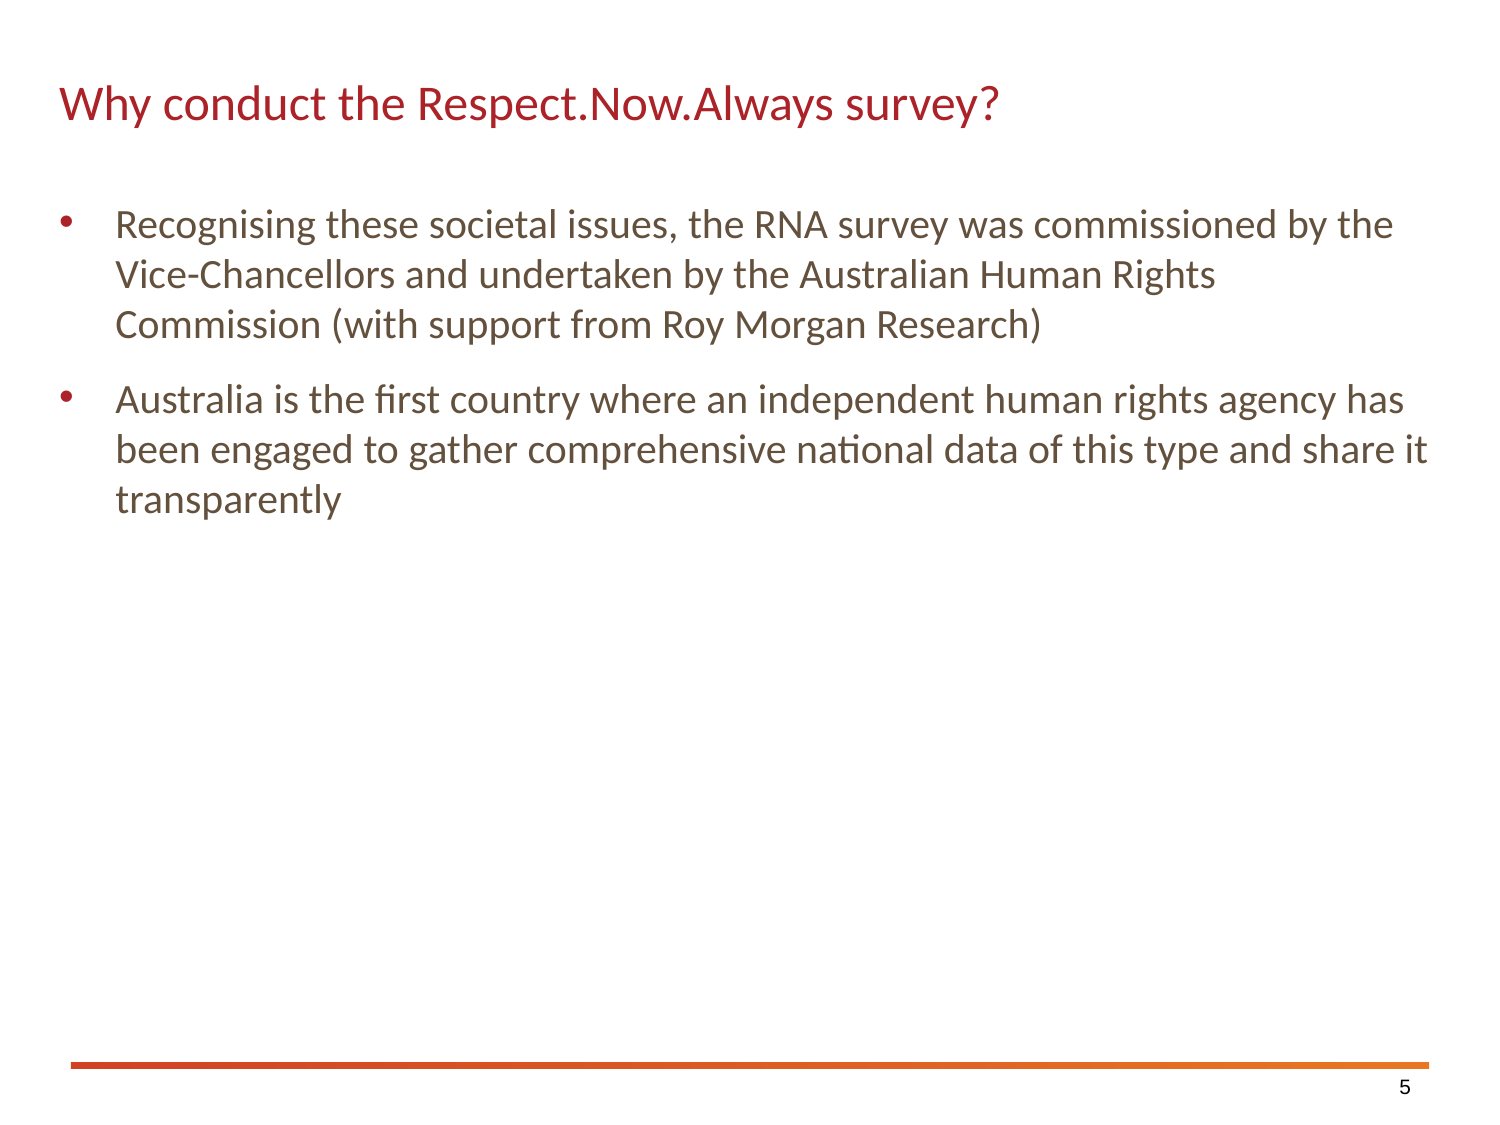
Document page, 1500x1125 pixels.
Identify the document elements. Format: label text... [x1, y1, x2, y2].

title Why conduct the Respect.Now.Always survey? [59, 70, 1430, 196]
list Recognising these societal issues, the RNA survey was commissioned by the Vice-Chancellors and undertaken by the Australian Human Rights Commission (with support from Roy Morgan Research) Australia is the first country where an independent human rights agency has been engaged to gather comprehensive national data of this type and share it transparently [59, 196, 1430, 939]
